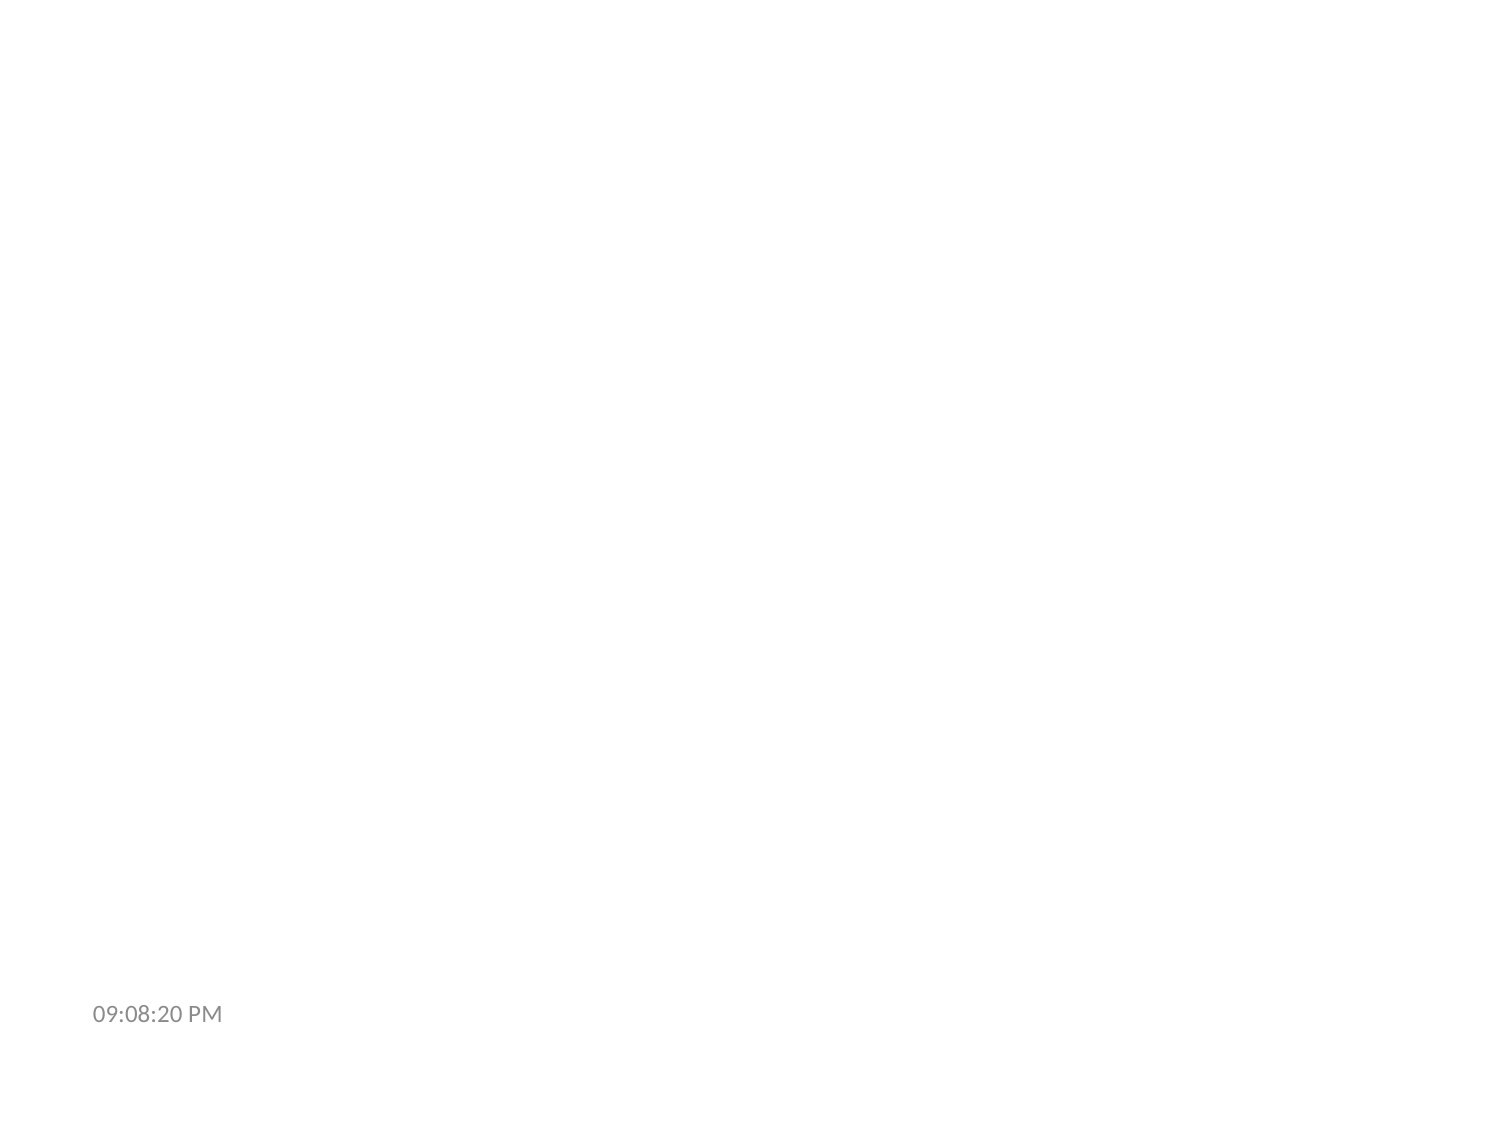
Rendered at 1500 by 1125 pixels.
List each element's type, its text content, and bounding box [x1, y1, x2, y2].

text_box 3:35:09 PM [77, 982, 428, 1043]
